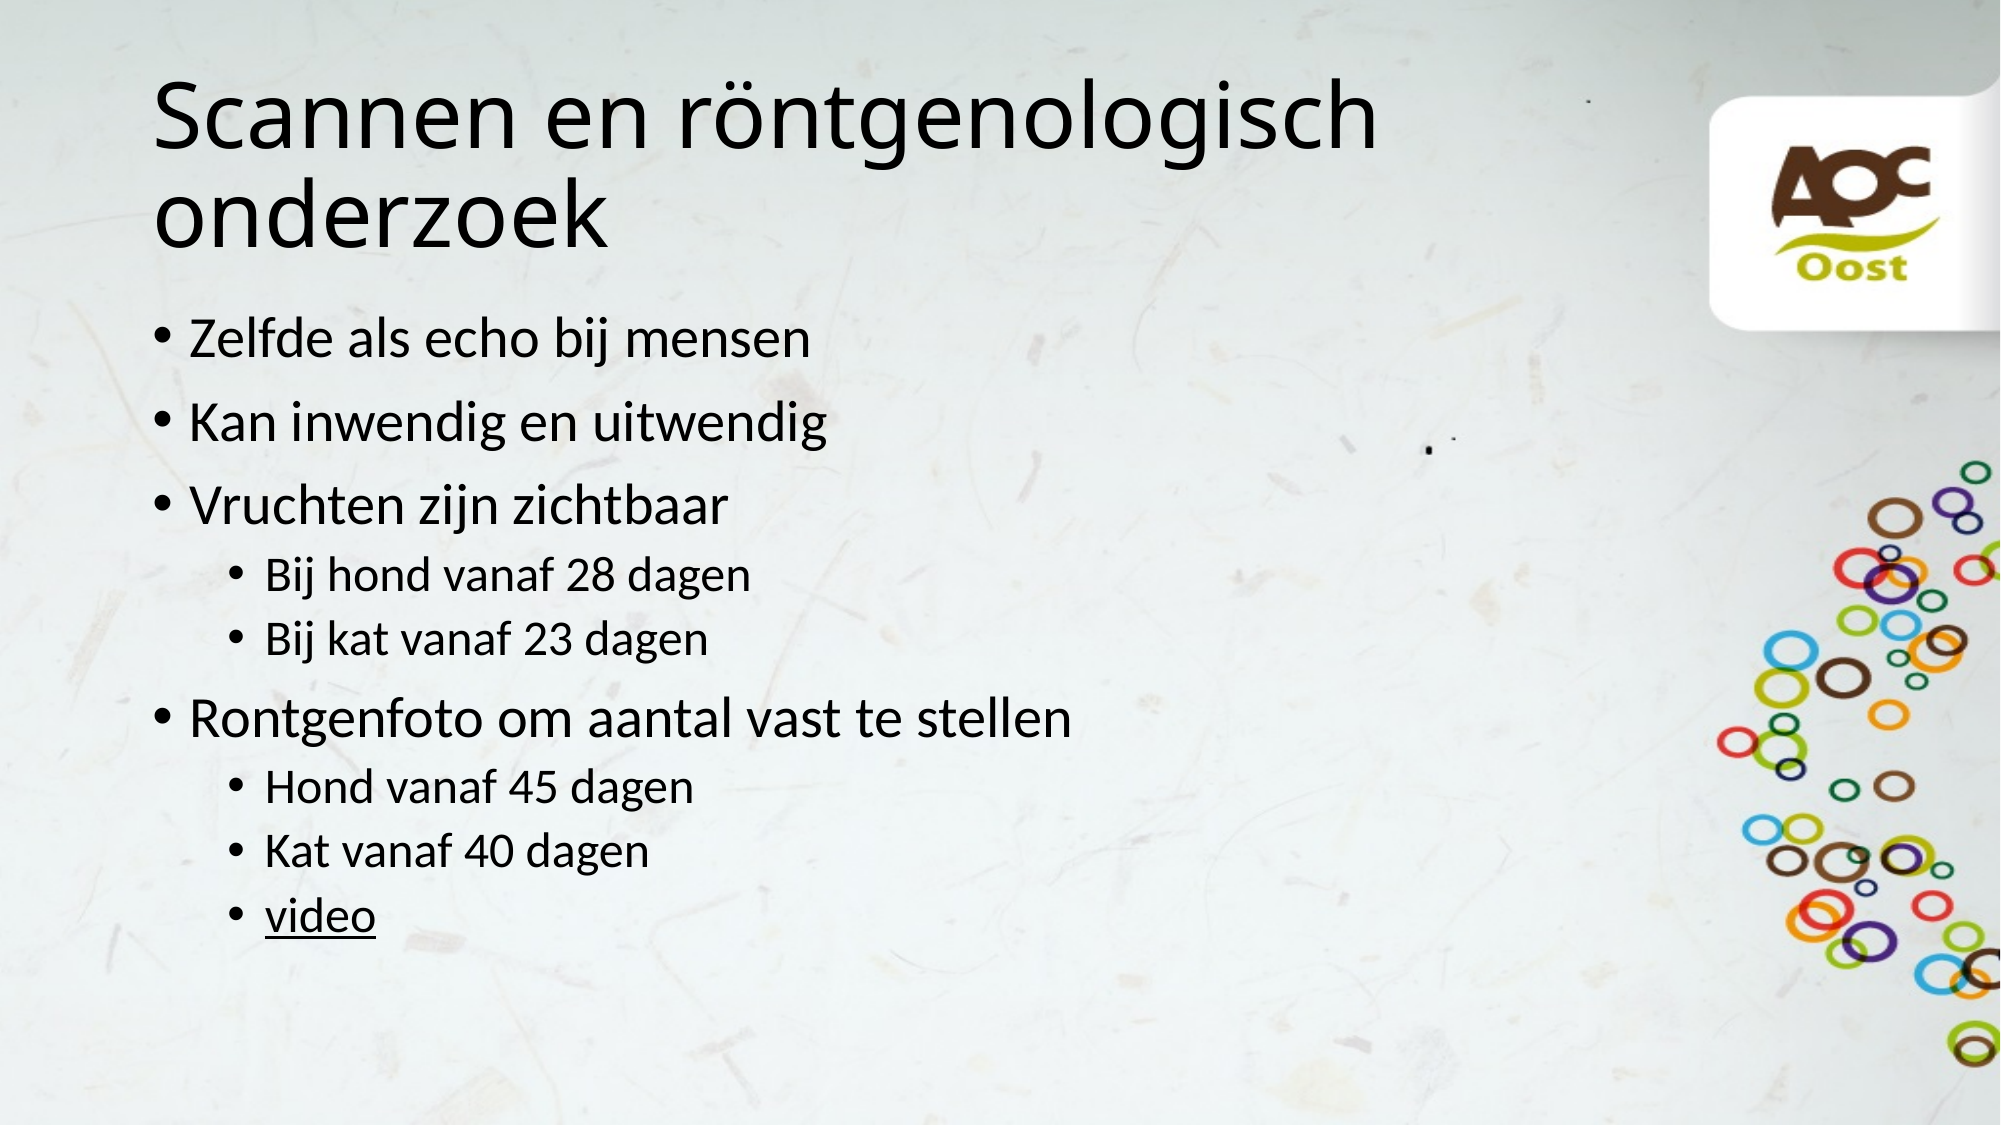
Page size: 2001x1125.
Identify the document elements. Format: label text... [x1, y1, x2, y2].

list Zelfde als echo bij mensen Kan inwendig en uitwendig Vruchten zijn zichtbaar Bij hond vanaf 28 dagen Bij kat vanaf 23 dagen Rontgenfoto om aantal vast te stellen Hond vanaf 45 dagen Kat vanaf 40 dagen video [137, 299, 1863, 1014]
title Scannen en röntgenologisch onderzoek [137, 59, 1863, 278]
picture [0, 0, 2001, 1125]
